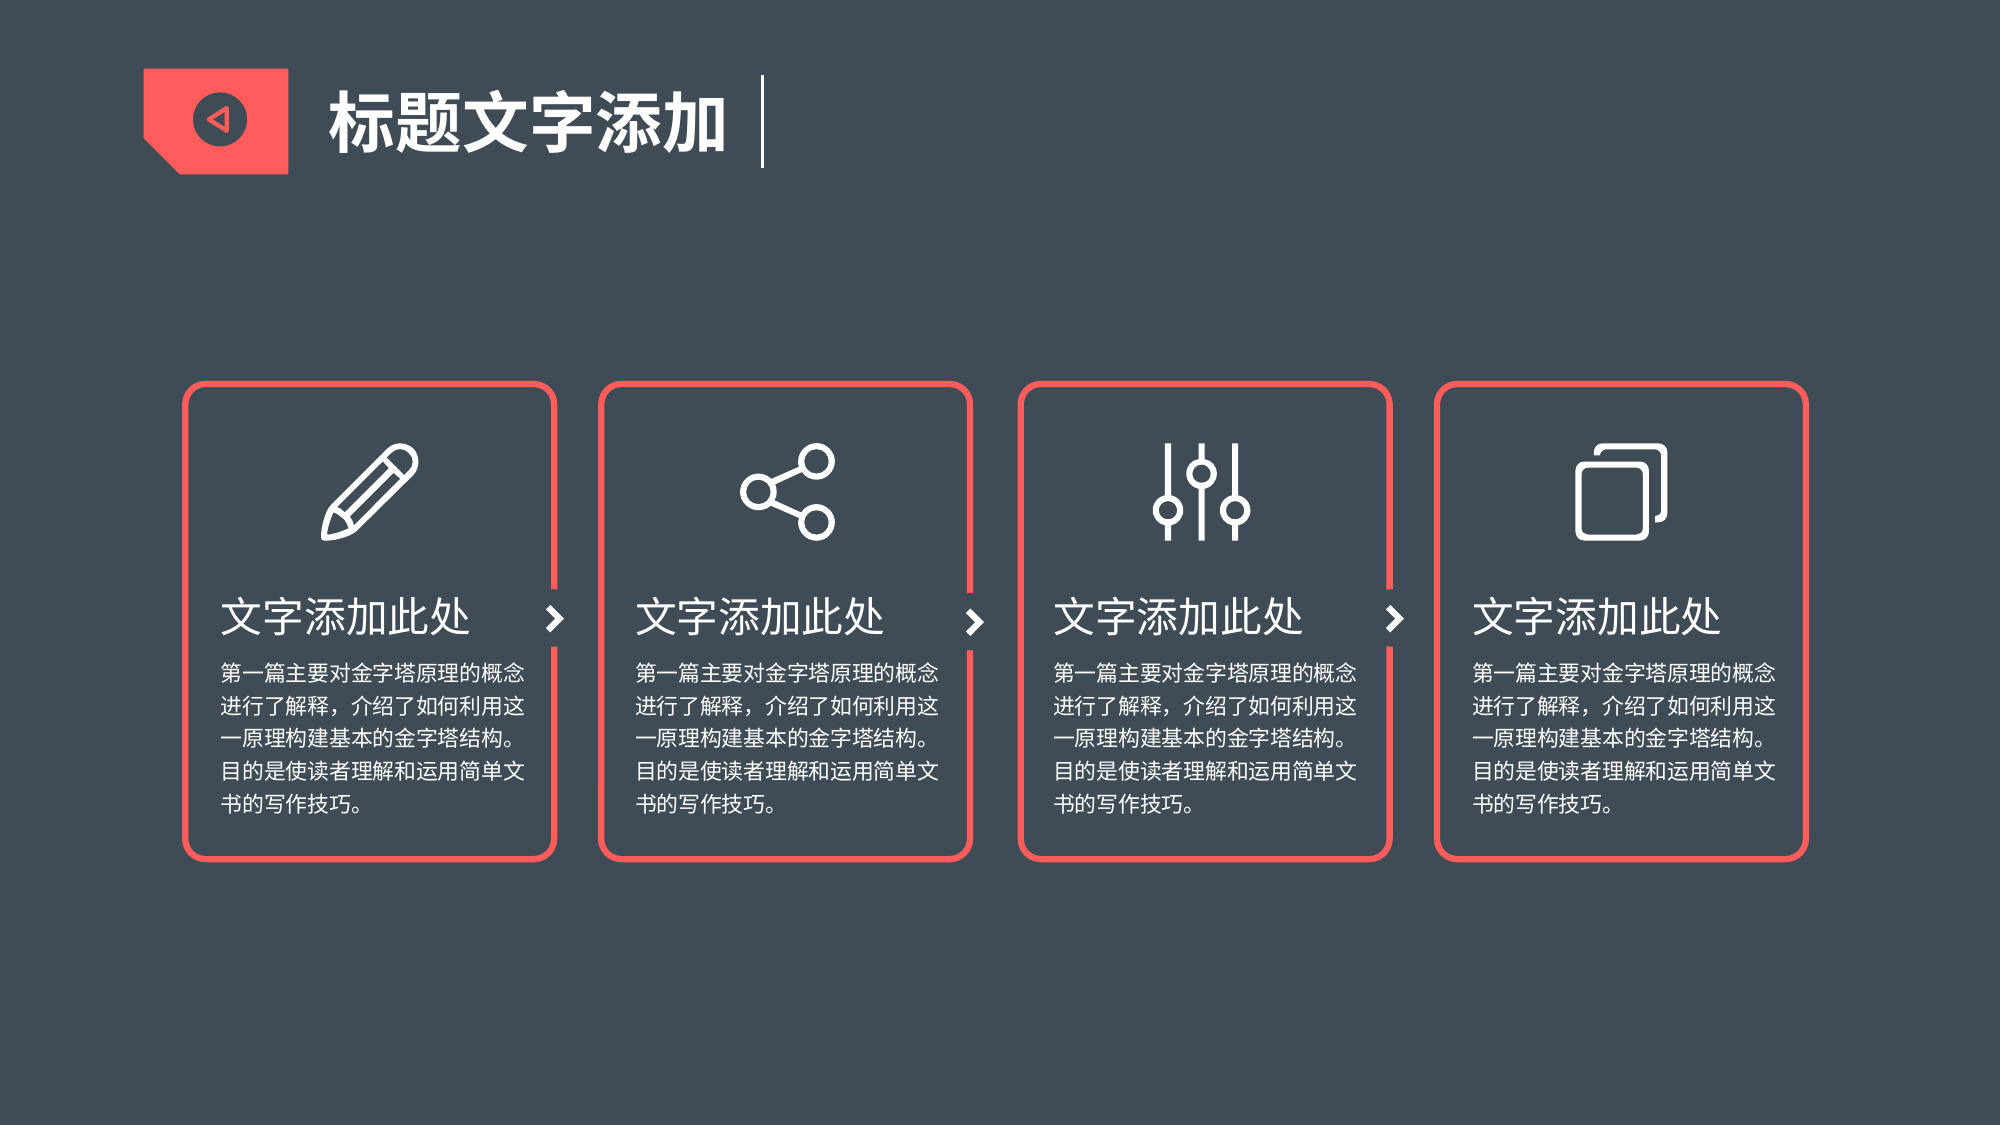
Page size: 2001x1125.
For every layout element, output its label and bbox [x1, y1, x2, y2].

text_box [601, 383, 1002, 860]
text_box [1436, 383, 1806, 860]
text_box [185, 383, 582, 860]
text_box [143, 68, 763, 175]
text_box [1020, 383, 1422, 860]
